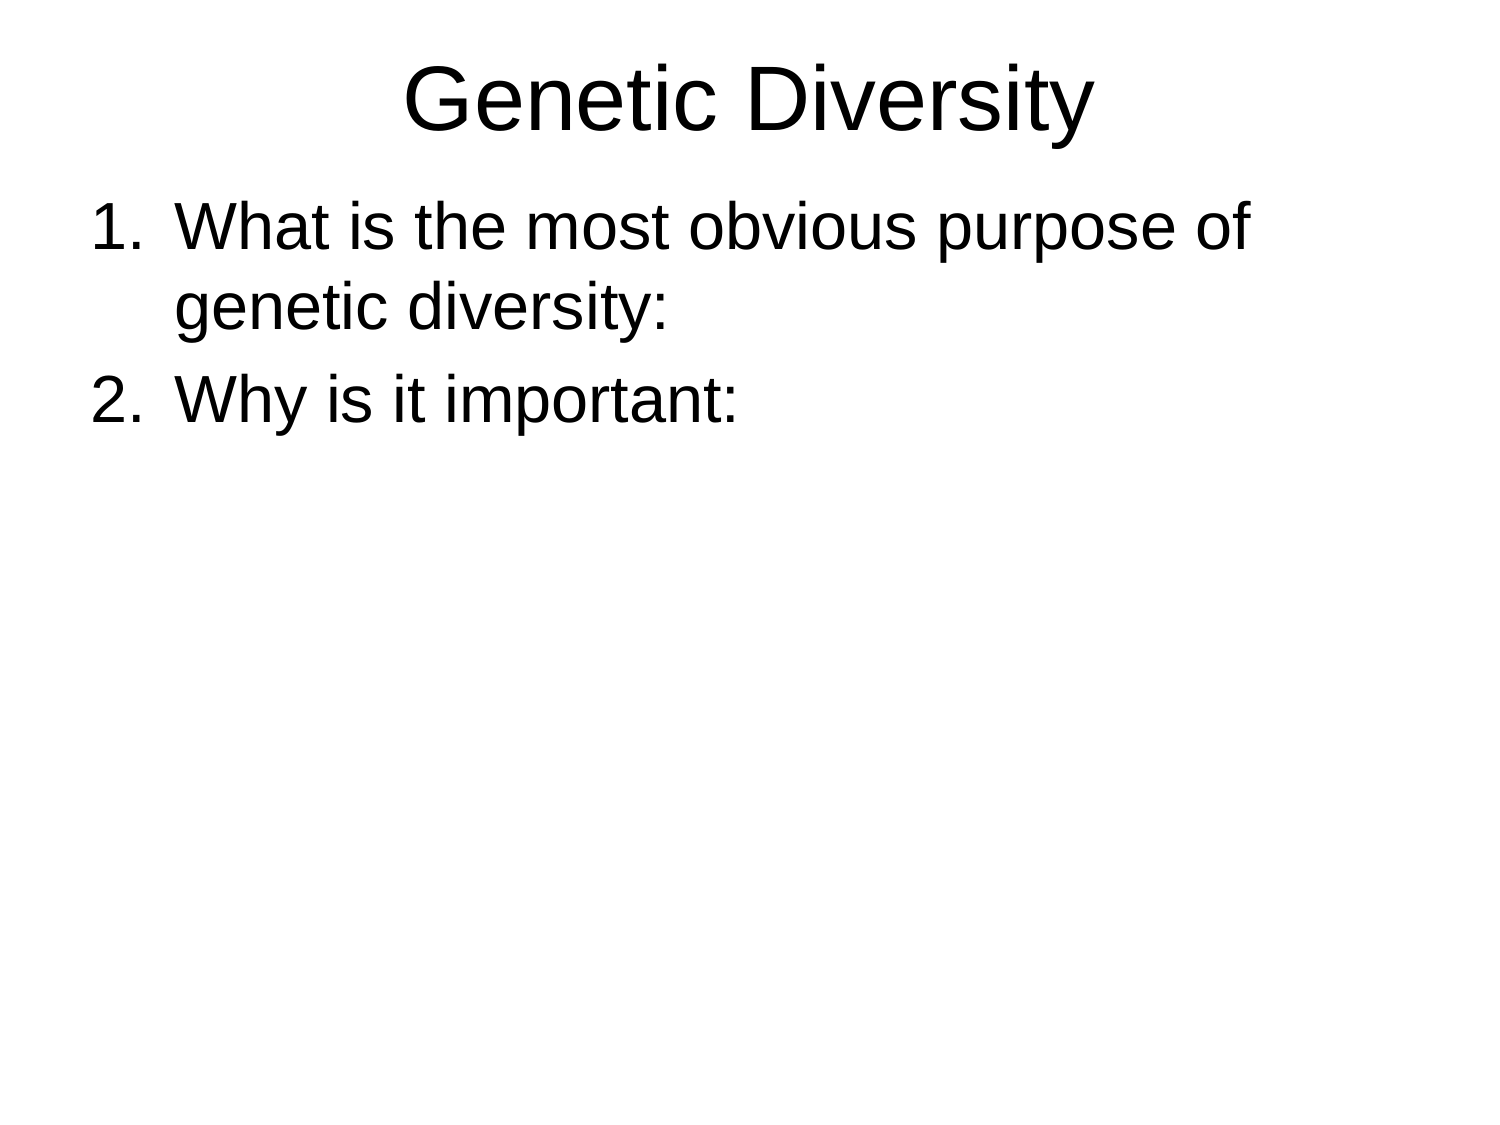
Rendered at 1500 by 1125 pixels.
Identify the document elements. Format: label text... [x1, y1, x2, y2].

title Genetic Diversity [75, 0, 1425, 174]
list What is the most obvious purpose of genetic diversity: Why is it important: [75, 174, 1425, 1125]
